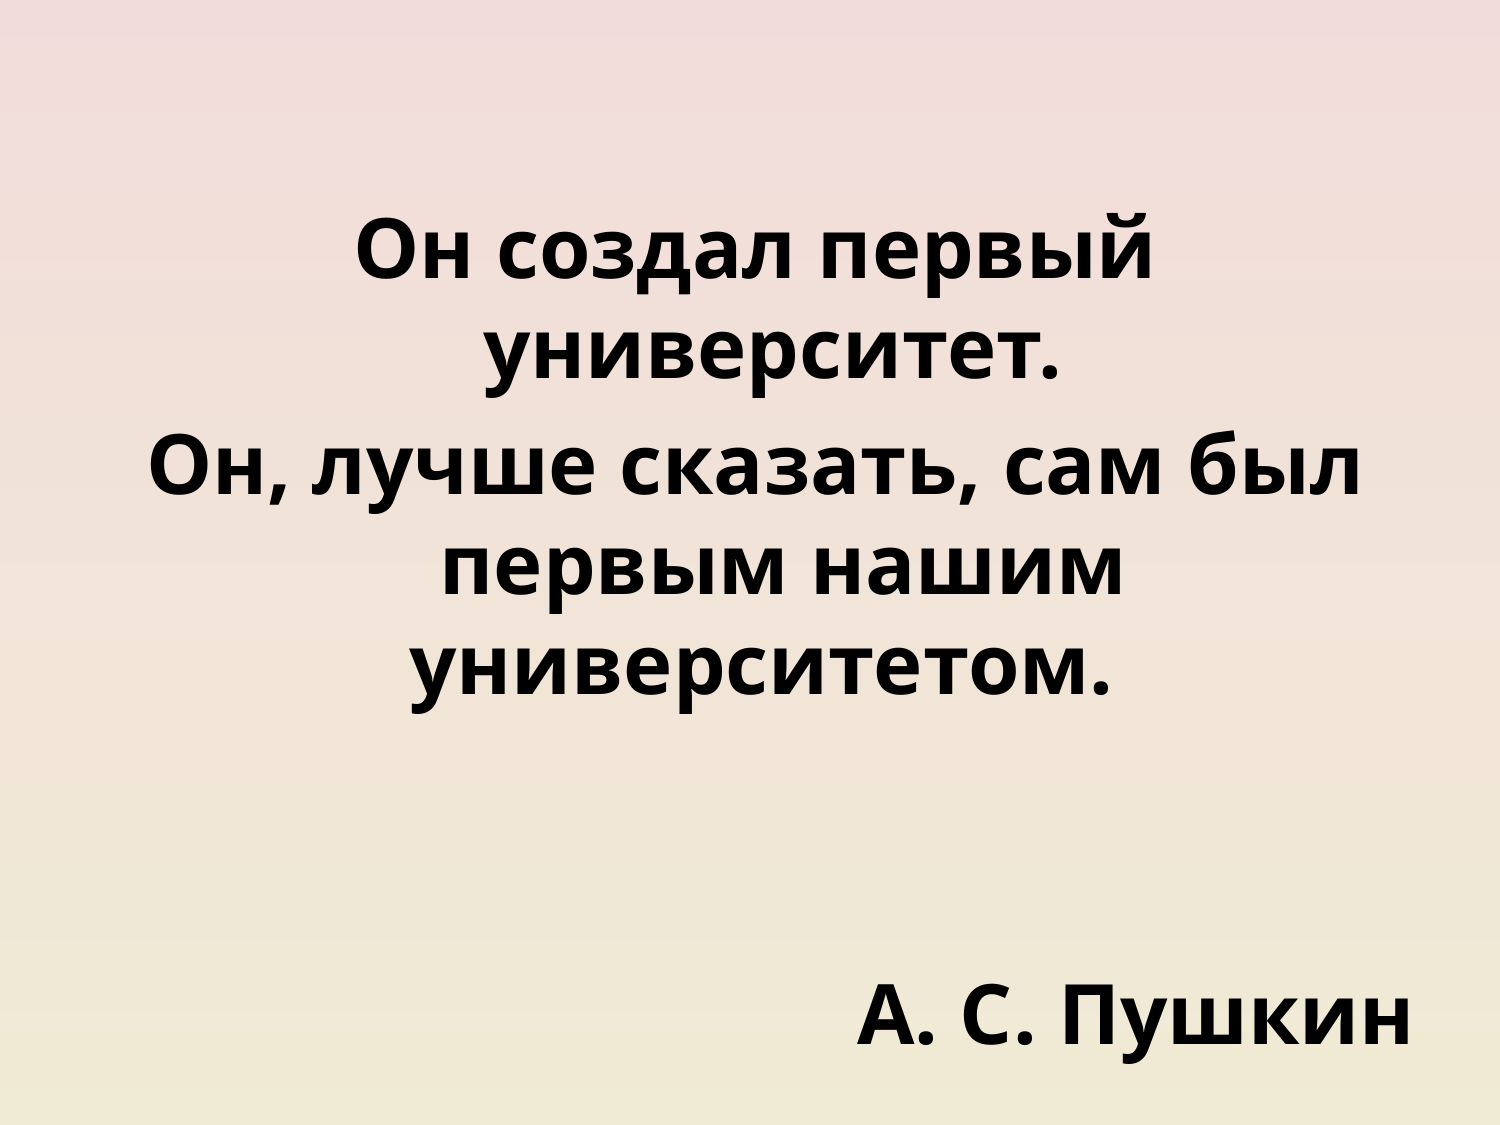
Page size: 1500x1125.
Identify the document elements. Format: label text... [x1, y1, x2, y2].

text_box Он создал первый университет. Он, лучше сказать, сам был первым нашим университетом. А. С. Пушкин [70, 187, 1441, 849]
